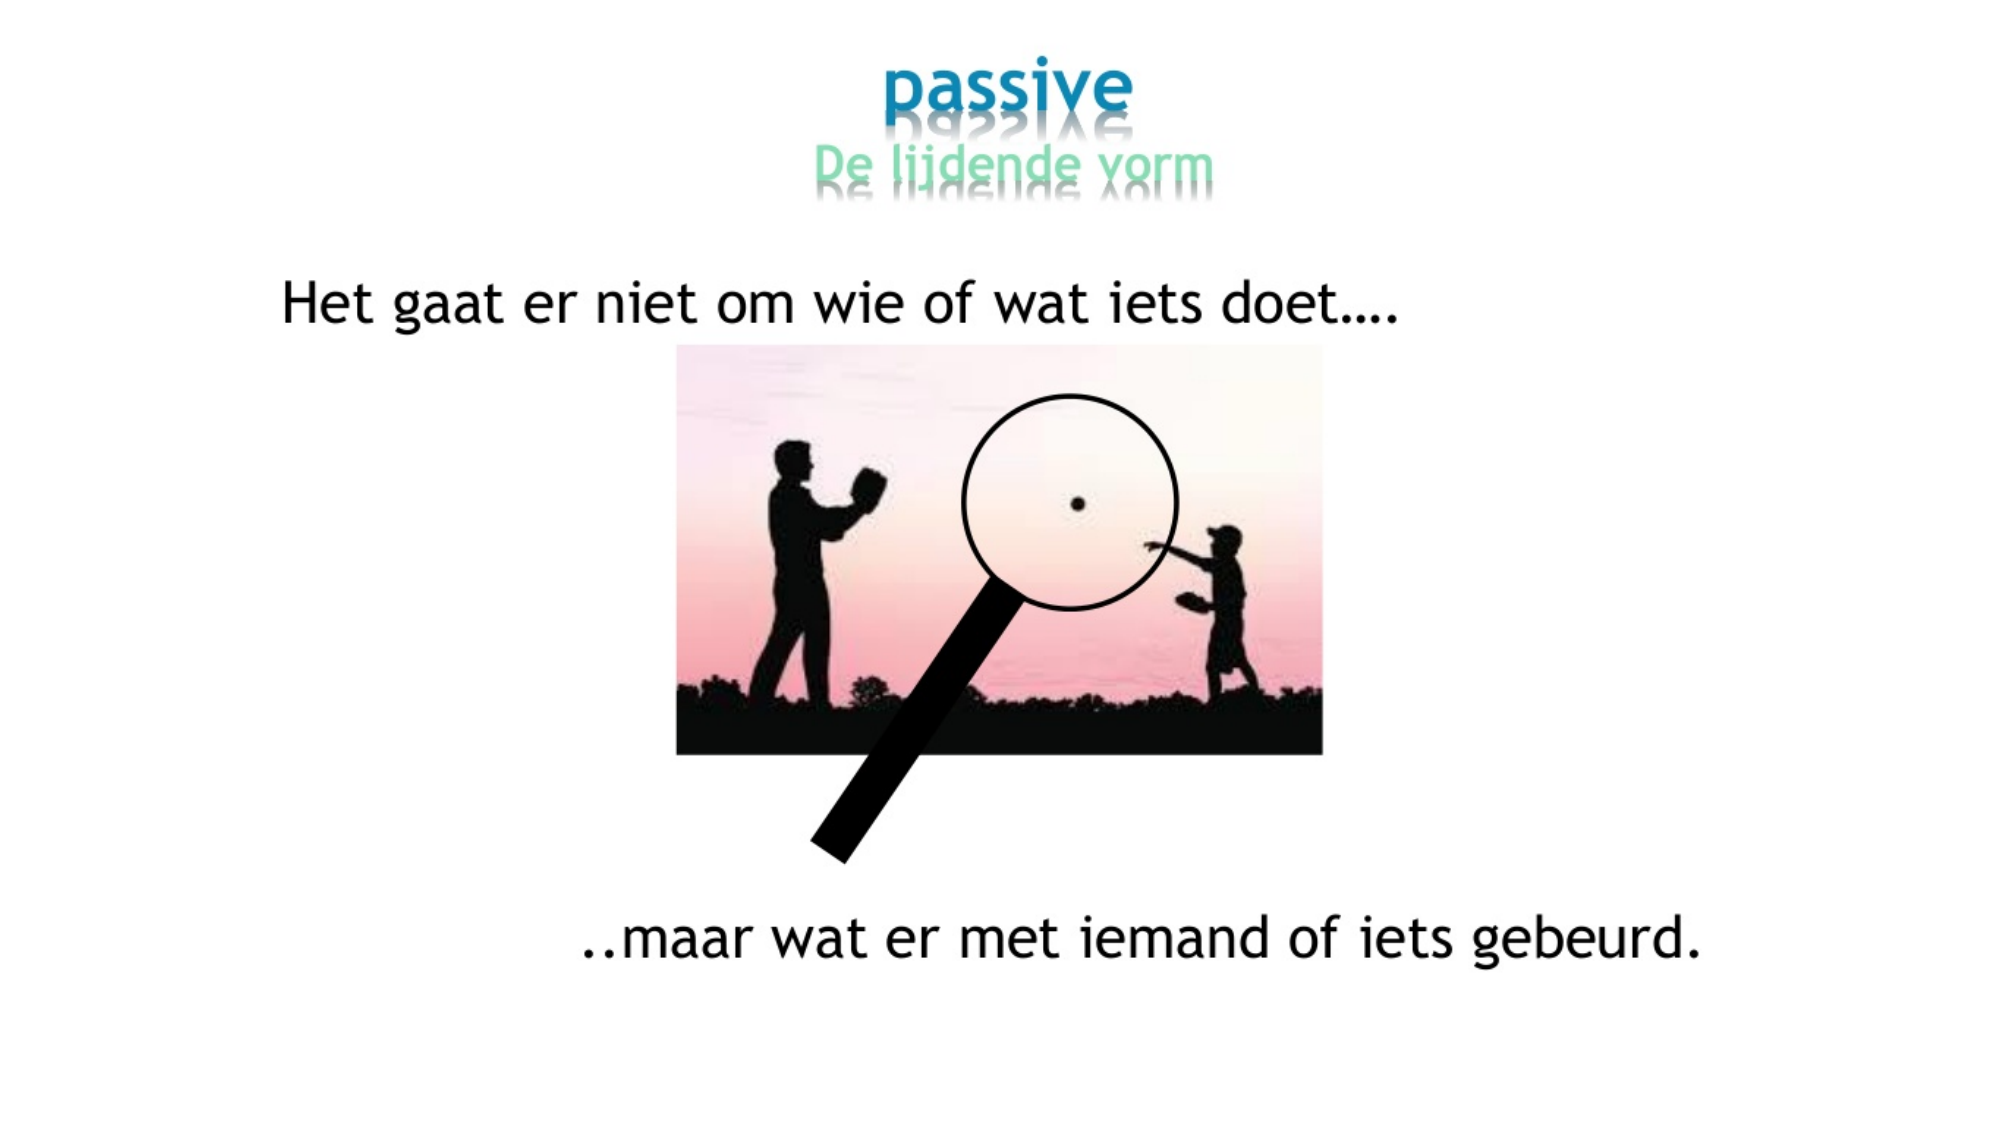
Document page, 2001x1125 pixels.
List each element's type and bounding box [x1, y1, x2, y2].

picture [249, 0, 1750, 1125]
